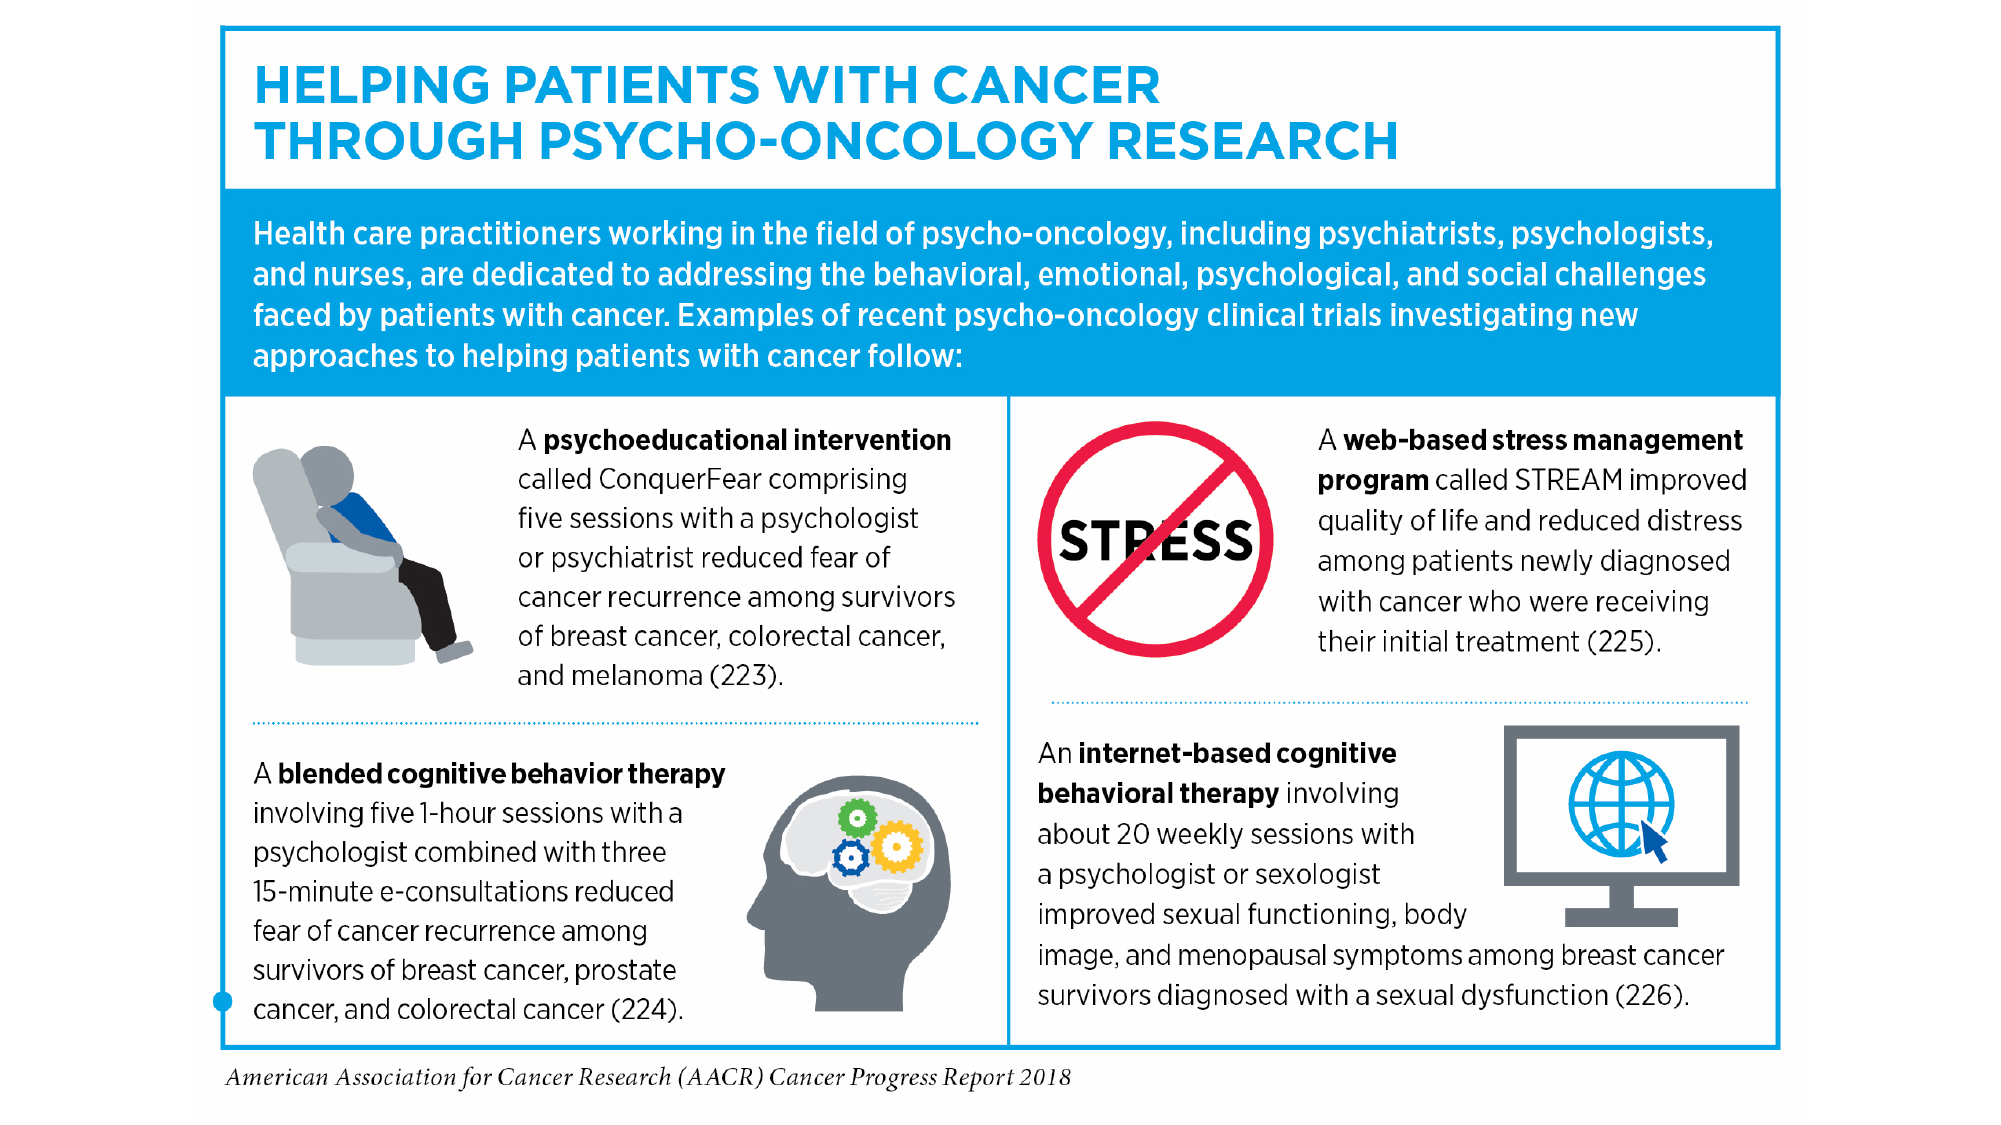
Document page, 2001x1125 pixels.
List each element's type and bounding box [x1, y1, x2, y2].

picture [195, 0, 1805, 1125]
